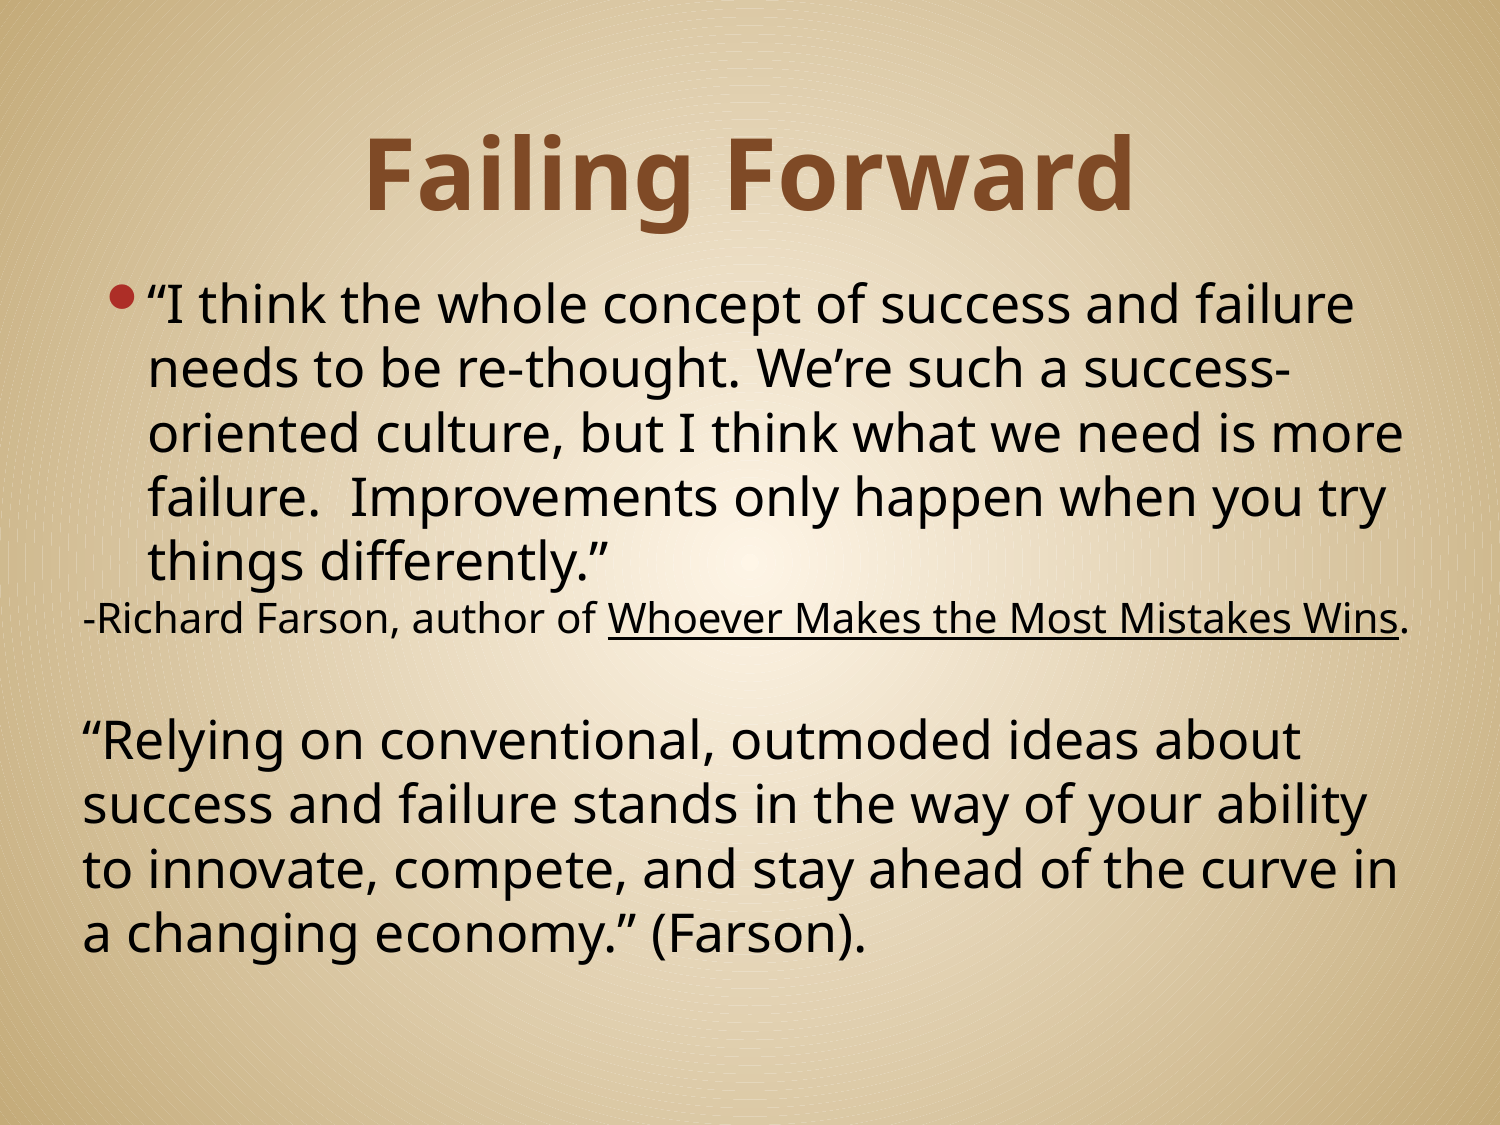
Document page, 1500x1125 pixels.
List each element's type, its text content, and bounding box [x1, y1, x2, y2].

title Failing Forward [75, 50, 1425, 238]
list “I think the whole concept of success and failure needs to be re-thought. We’re such a success-oriented culture, but I think what we need is more failure. Improvements only happen when you try things differently.” -Richard Farson, author of Whoever Makes the Most Mistakes Wins. “Relying on conventional, outmoded ideas about success and failure stands in the way of your ability to innovate, compete, and stay ahead of the curve in a changing economy.” (Farson). [74, 262, 1426, 1006]
